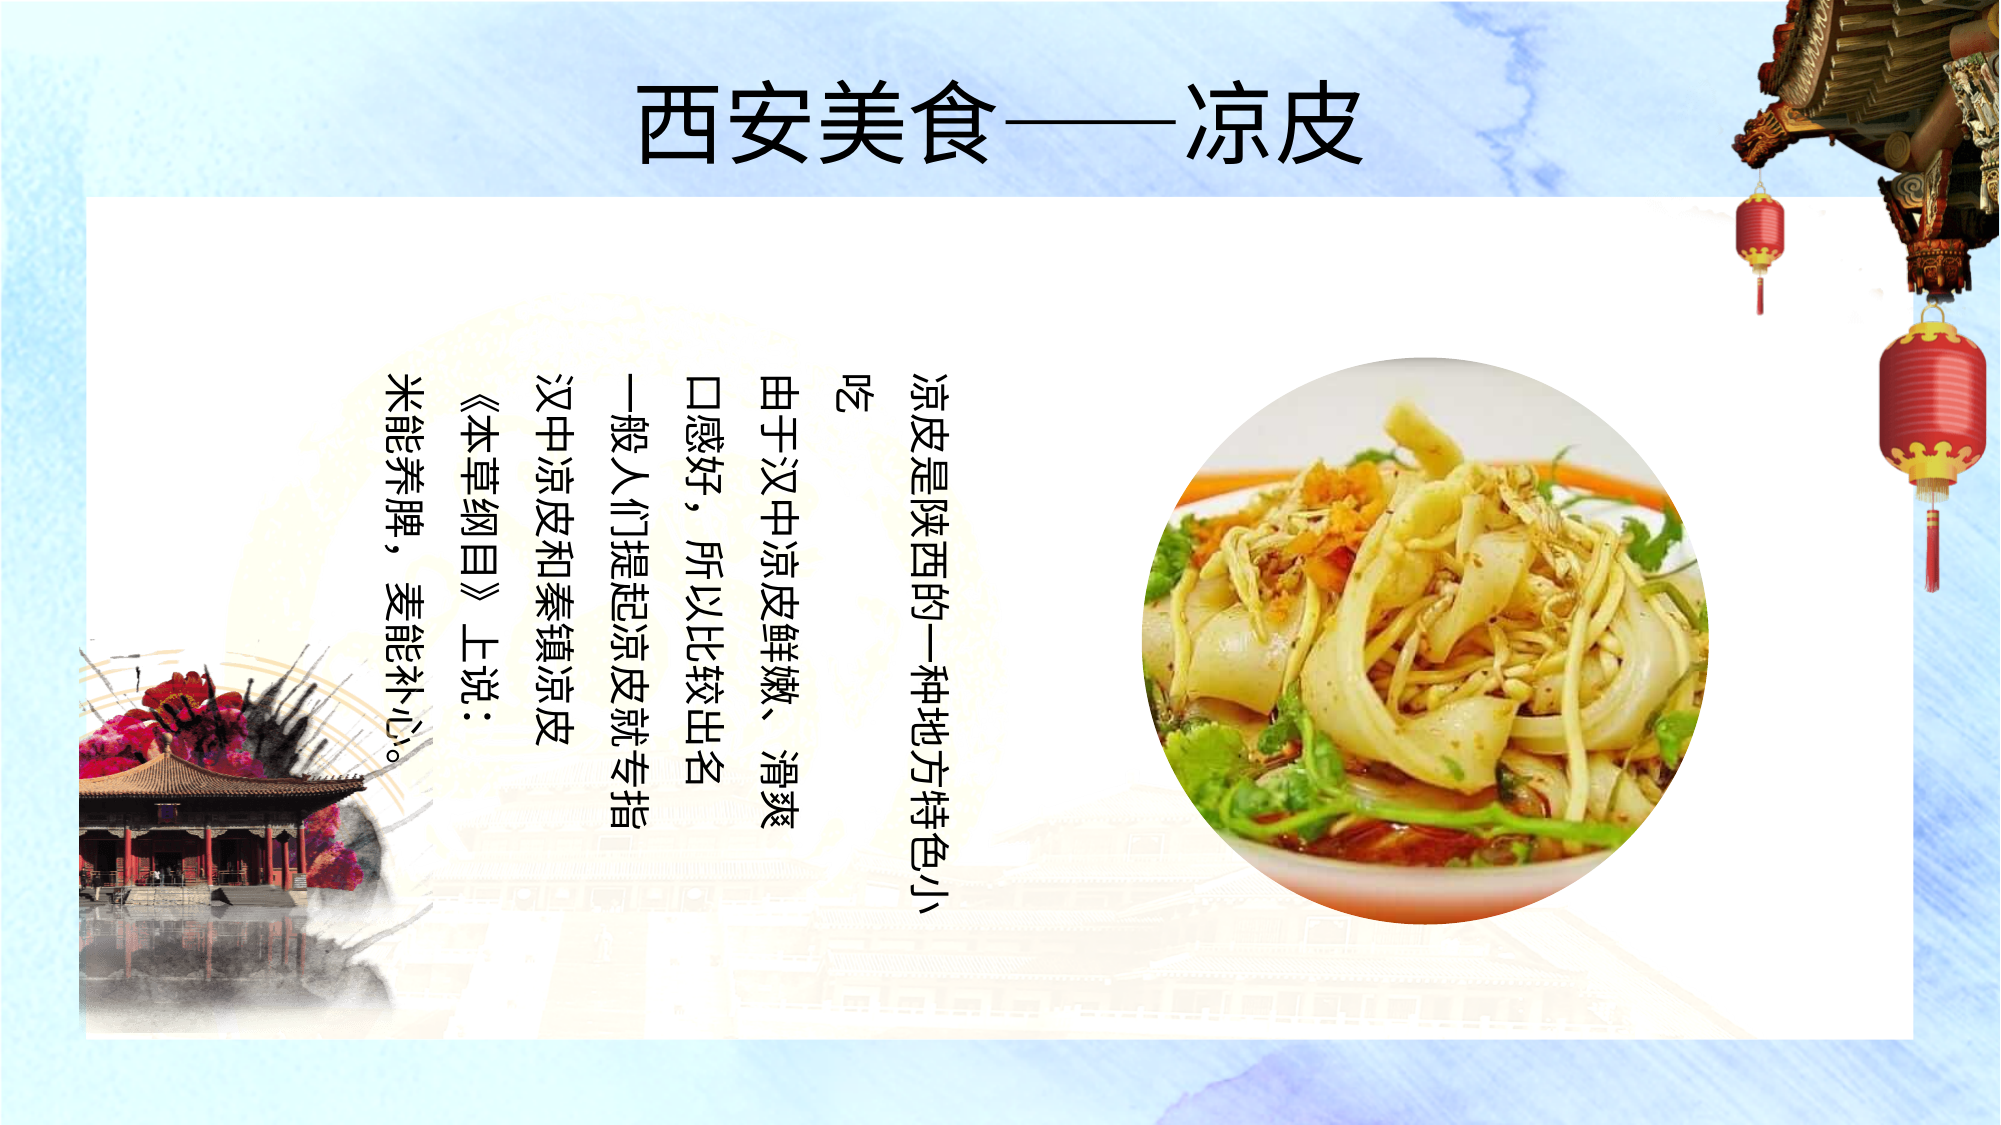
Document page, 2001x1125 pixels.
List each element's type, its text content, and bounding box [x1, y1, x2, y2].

picture [3, 0, 2000, 1125]
title 西安美食——凉皮 [137, 59, 1863, 197]
text_box 凉皮是陕西的一种地方特色小吃 由于汉中凉皮鲜嫩、滑爽 口感好，所以比较出名 一般人们提起凉皮就专指 汉中凉皮和秦镇凉皮 《本草纲目》上说： 米能养脾，麦能补心。 [427, 357, 989, 965]
